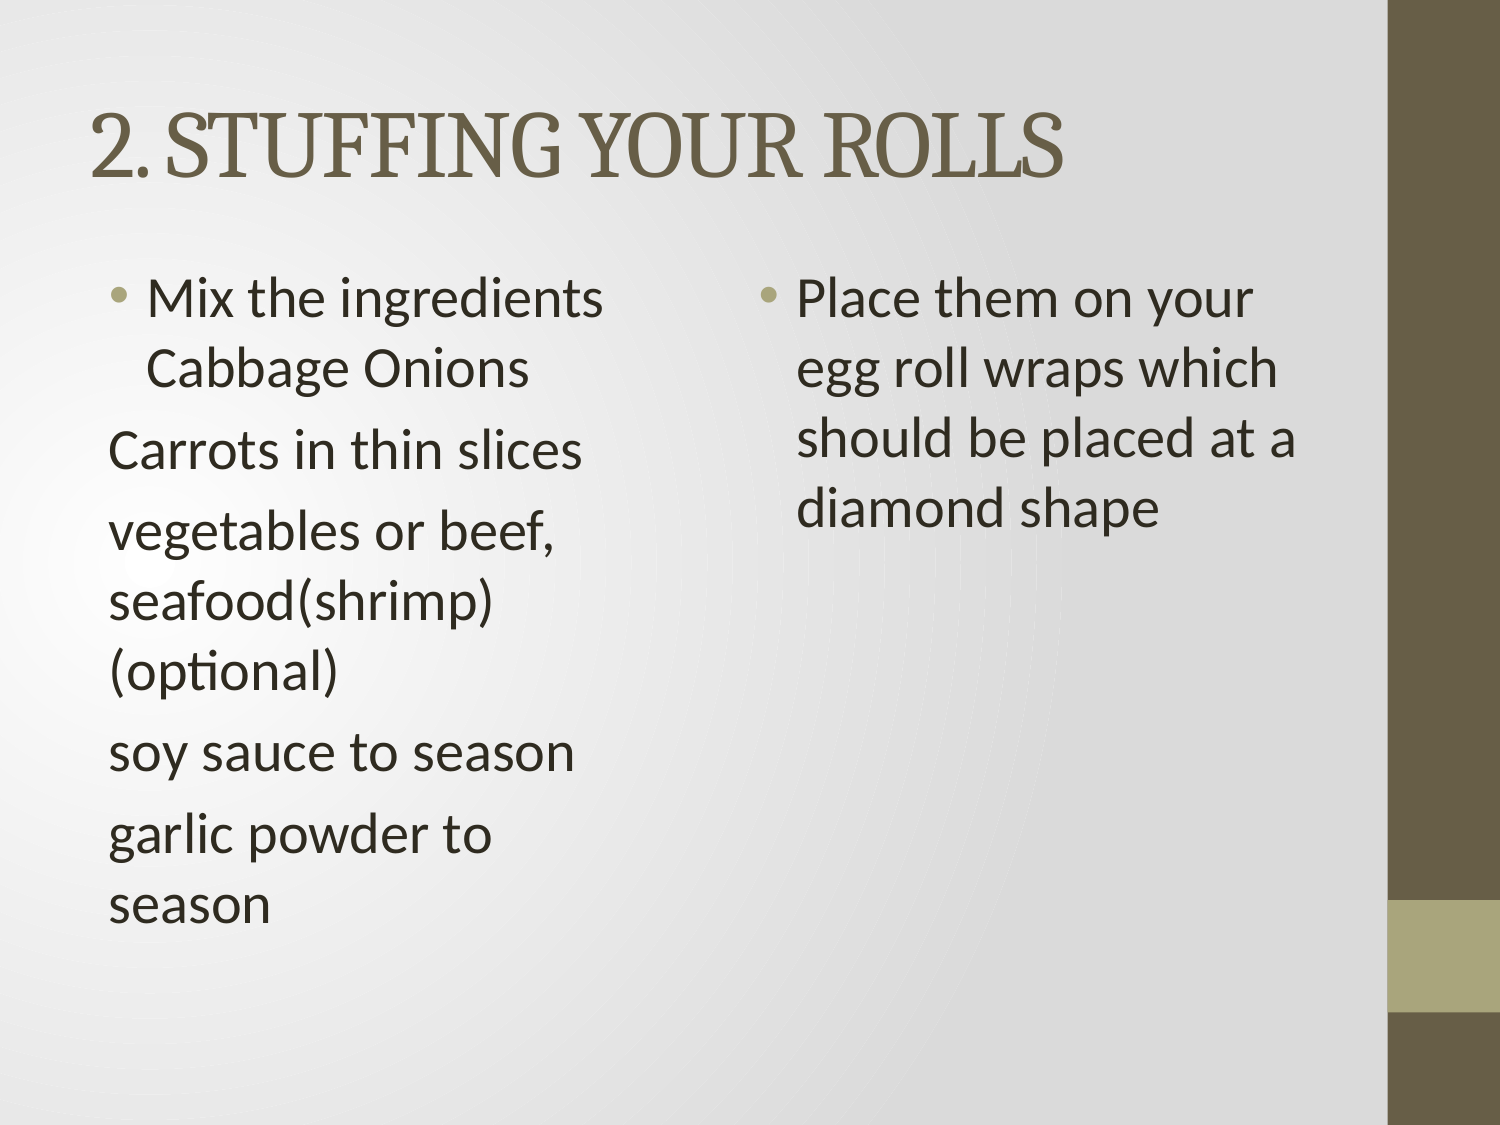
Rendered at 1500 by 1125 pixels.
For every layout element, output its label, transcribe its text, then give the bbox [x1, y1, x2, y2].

title 2. STUFFING YOUR ROLLS [75, 45, 1325, 233]
list Place them on your egg roll wraps which should be placed at a diamond shape [725, 251, 1325, 1005]
list Mix the ingredients Cabbage Onions Carrots in thin slices vegetables or beef, seafood(shrimp) (optional) soy sauce to season garlic powder to season [75, 251, 675, 1005]
